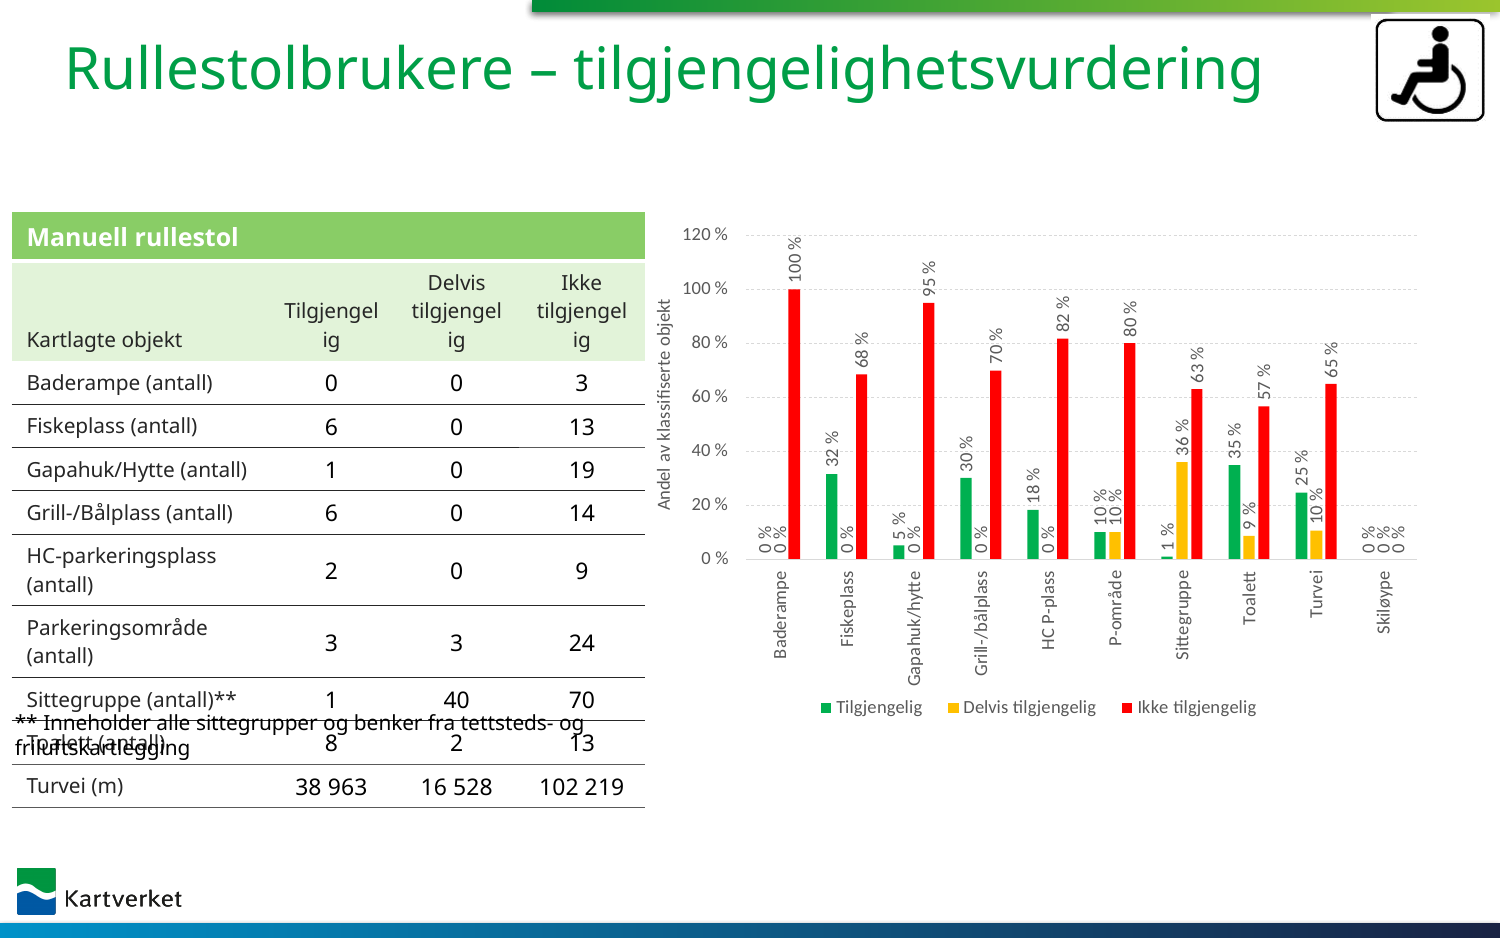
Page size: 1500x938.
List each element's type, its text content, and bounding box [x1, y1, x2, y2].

table_cell 102 219 [519, 768, 645, 807]
table_cell Parkeringsområde (antall) [12, 606, 269, 677]
table_cell Baderampe (antall) [12, 361, 269, 404]
table_cell 1 [269, 678, 394, 702]
table_cell Gapahuk/Hytte (antall) [12, 448, 269, 490]
table_cell 1 [269, 448, 394, 490]
table_cell Fiskeplass (antall) [12, 405, 269, 447]
table_cell Grill-/Bålplass (antall) [12, 491, 269, 534]
table_cell 16 528 [394, 768, 519, 807]
table_cell HC-parkeringsplass (antall) [12, 535, 269, 605]
table_cell 0 [394, 448, 519, 490]
table_cell Kartlagte objekt [12, 263, 269, 361]
table_cell 2 [269, 535, 394, 605]
table_cell 14 [519, 491, 638, 534]
table_cell 24 [519, 606, 638, 677]
text_box ** Inneholder alle sittegrupper og benker fra tettsteds- og friluftskartlegging [0, 702, 745, 768]
table_cell 6 [269, 491, 394, 534]
table_cell 0 [269, 361, 394, 404]
table_cell Tilgjengelig [269, 263, 394, 361]
table_cell 40 [394, 678, 519, 702]
text_box Rullestolbrukere – tilgjengelighetsvurdering [49, 12, 1372, 109]
table_cell Turvei (m) [12, 768, 269, 807]
picture [1371, 13, 1491, 127]
picture [643, 218, 1427, 728]
table_cell 70 [519, 678, 638, 702]
table_cell 13 [519, 405, 638, 447]
table_cell 3 [519, 361, 638, 404]
table_cell 19 [519, 448, 638, 490]
table_cell 0 [394, 491, 519, 534]
table_cell 0 [394, 535, 519, 605]
table_cell 0 [394, 405, 519, 447]
table_cell 6 [269, 405, 394, 447]
table_header Manuell rullestol [12, 212, 645, 259]
table_cell Sittegruppe (antall)** [12, 678, 269, 702]
table_cell Delvis tilgjengelig [394, 263, 519, 361]
table_cell 3 [394, 606, 519, 677]
table_cell Ikke tilgjengelig [519, 263, 638, 361]
table_cell 9 [519, 535, 638, 605]
table_cell 38 963 [269, 768, 394, 807]
table_cell 0 [394, 361, 519, 404]
table_cell 3 [269, 606, 394, 677]
